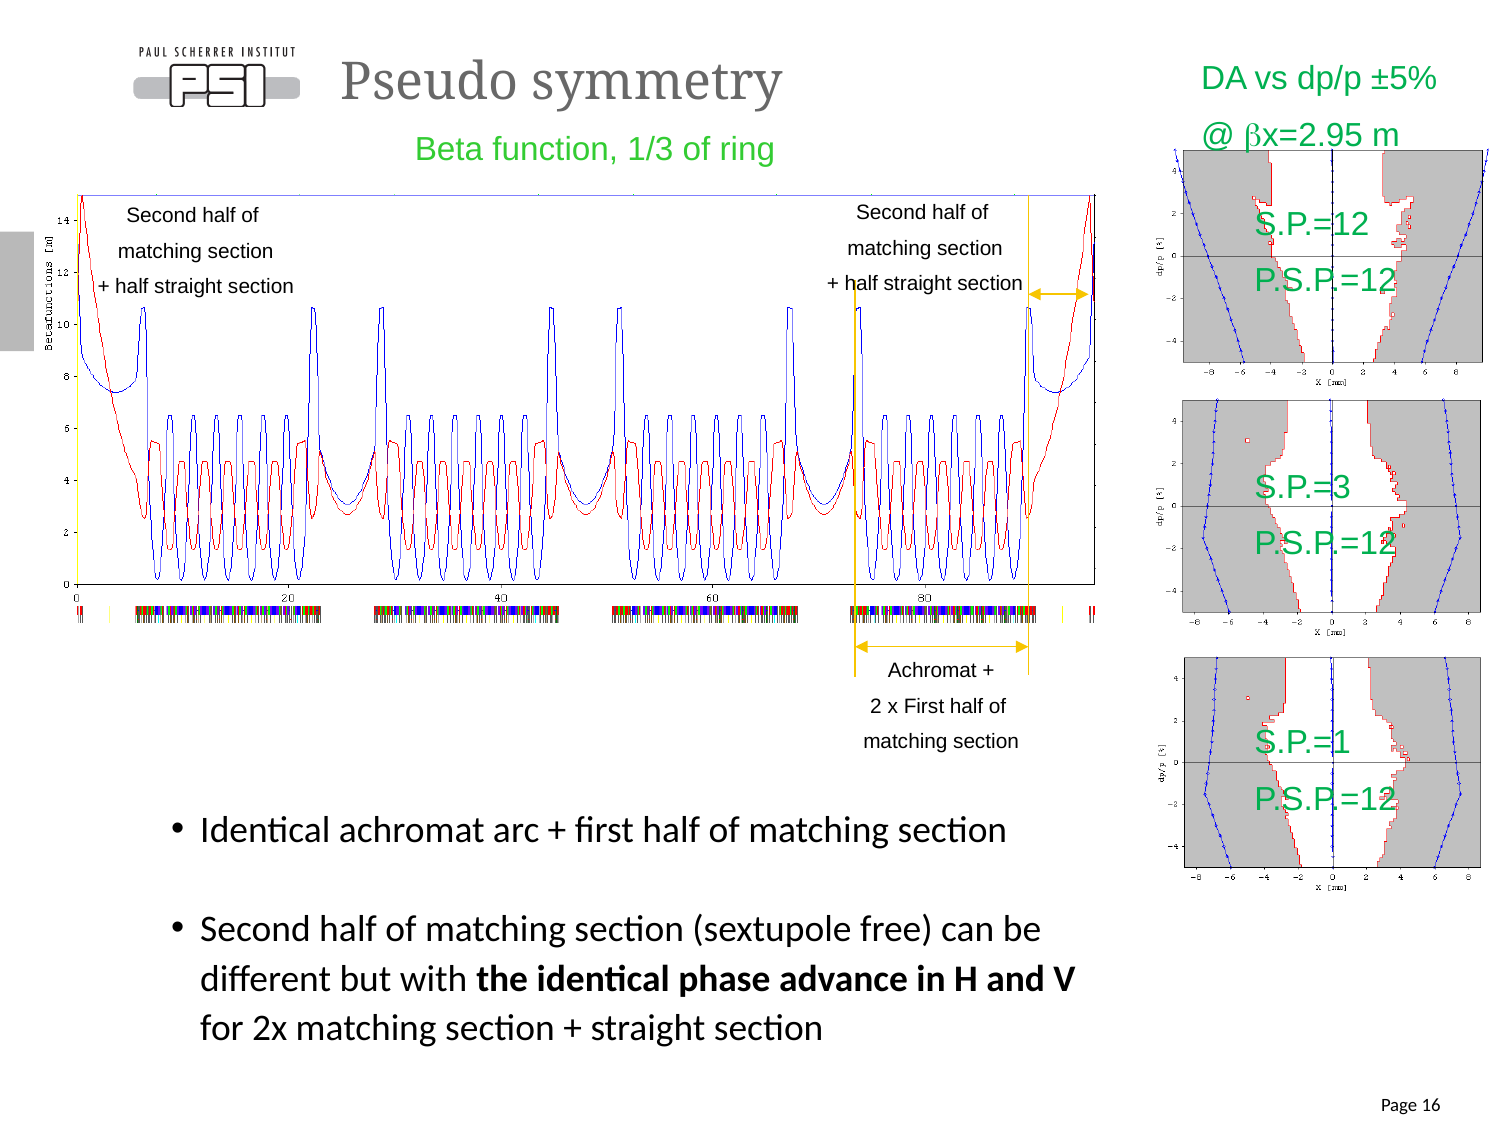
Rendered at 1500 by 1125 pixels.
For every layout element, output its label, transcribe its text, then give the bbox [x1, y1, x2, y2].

slide_number Page 16 [1346, 1092, 1441, 1125]
picture [1155, 650, 1487, 893]
picture [33, 194, 817, 627]
title Pseudo symmetry [340, 47, 1442, 132]
picture [1153, 143, 1489, 387]
picture [1153, 393, 1488, 637]
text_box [817, 191, 1089, 741]
picture [1089, 194, 1096, 627]
text_box Beta function, 1/3 of ring [399, 119, 791, 175]
list Identical achromat arc + first half of matching section Second half of matching section (sextupole free) can be different but with the identical phase advance in H and V for 2x matching section + straight section [171, 755, 1128, 954]
text_box DA vs dp/p ±5% @ bx=2.95 m [1186, 48, 1489, 142]
